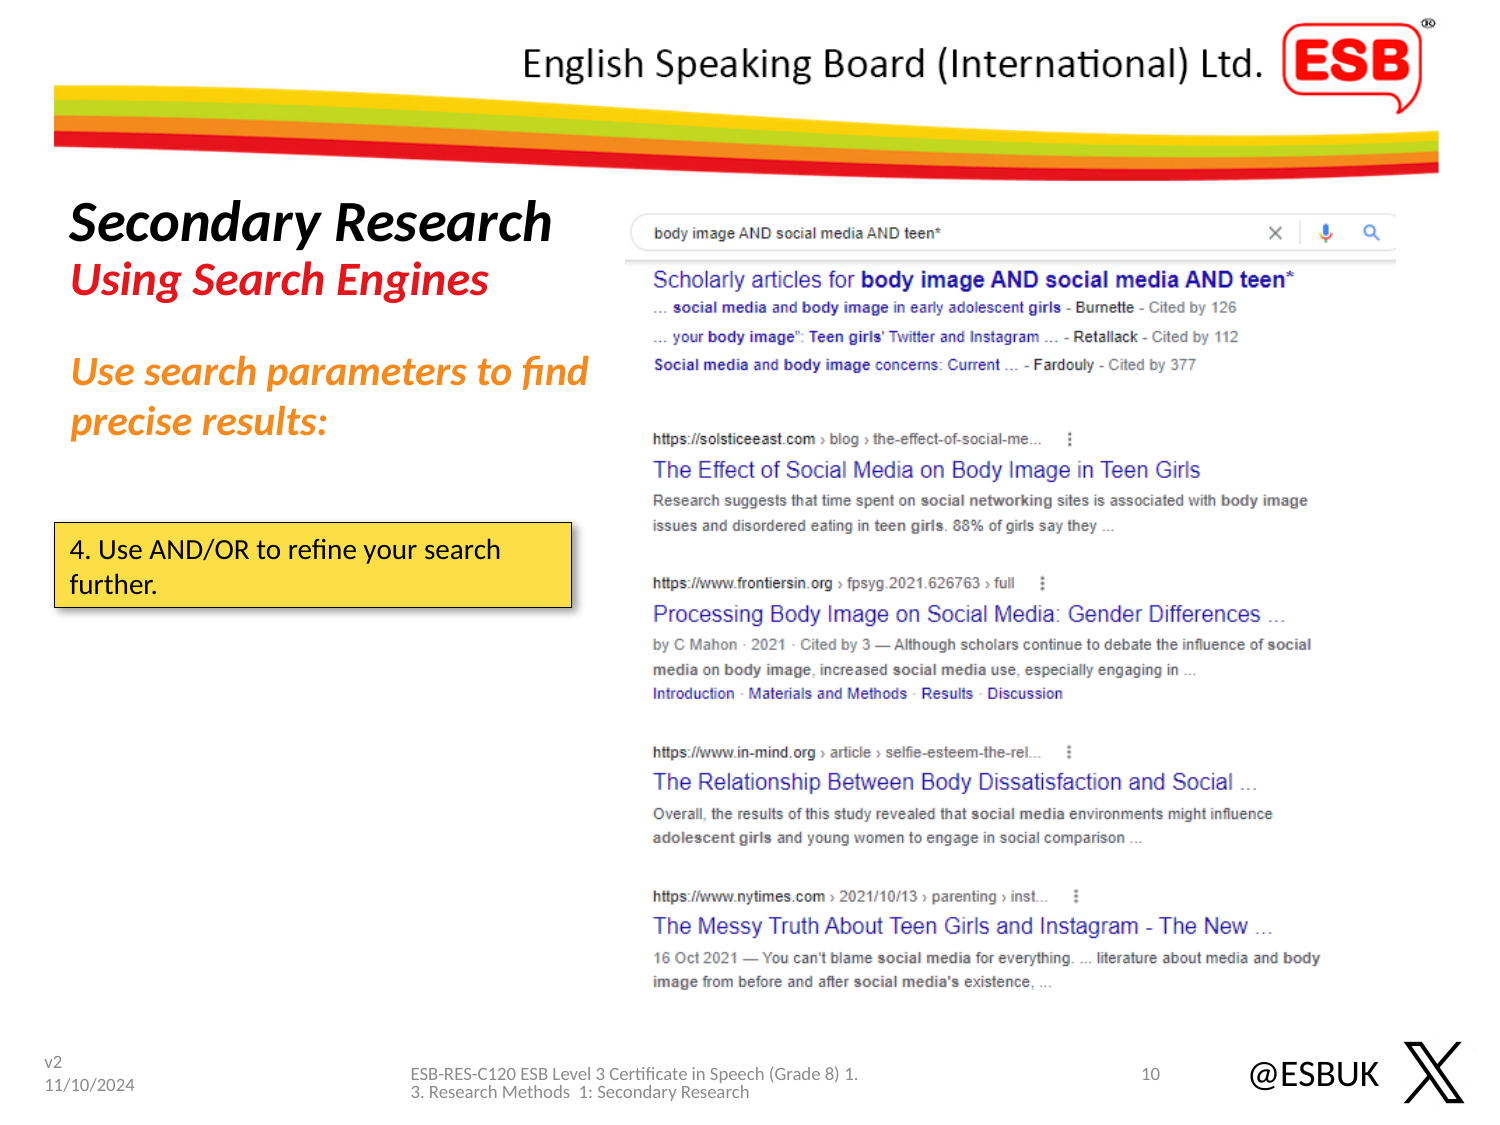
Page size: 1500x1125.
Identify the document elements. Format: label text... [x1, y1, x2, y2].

picture [625, 208, 1476, 1116]
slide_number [29, 1042, 160, 1103]
text_box 4. Use AND/OR to refine your search further. [54, 522, 572, 608]
text_box Use search parameters to find precise results: [55, 336, 621, 452]
footer ESB-RES-C120 ESB Level 3 Certificate in Speech (Grade 8) 1.3. Research Methods 1: Secondary Research [395, 1042, 874, 1103]
title Secondary Research Using Search Engines [54, 183, 1349, 314]
picture [0, 0, 1500, 189]
slide_number 10 [930, 1042, 1176, 1103]
